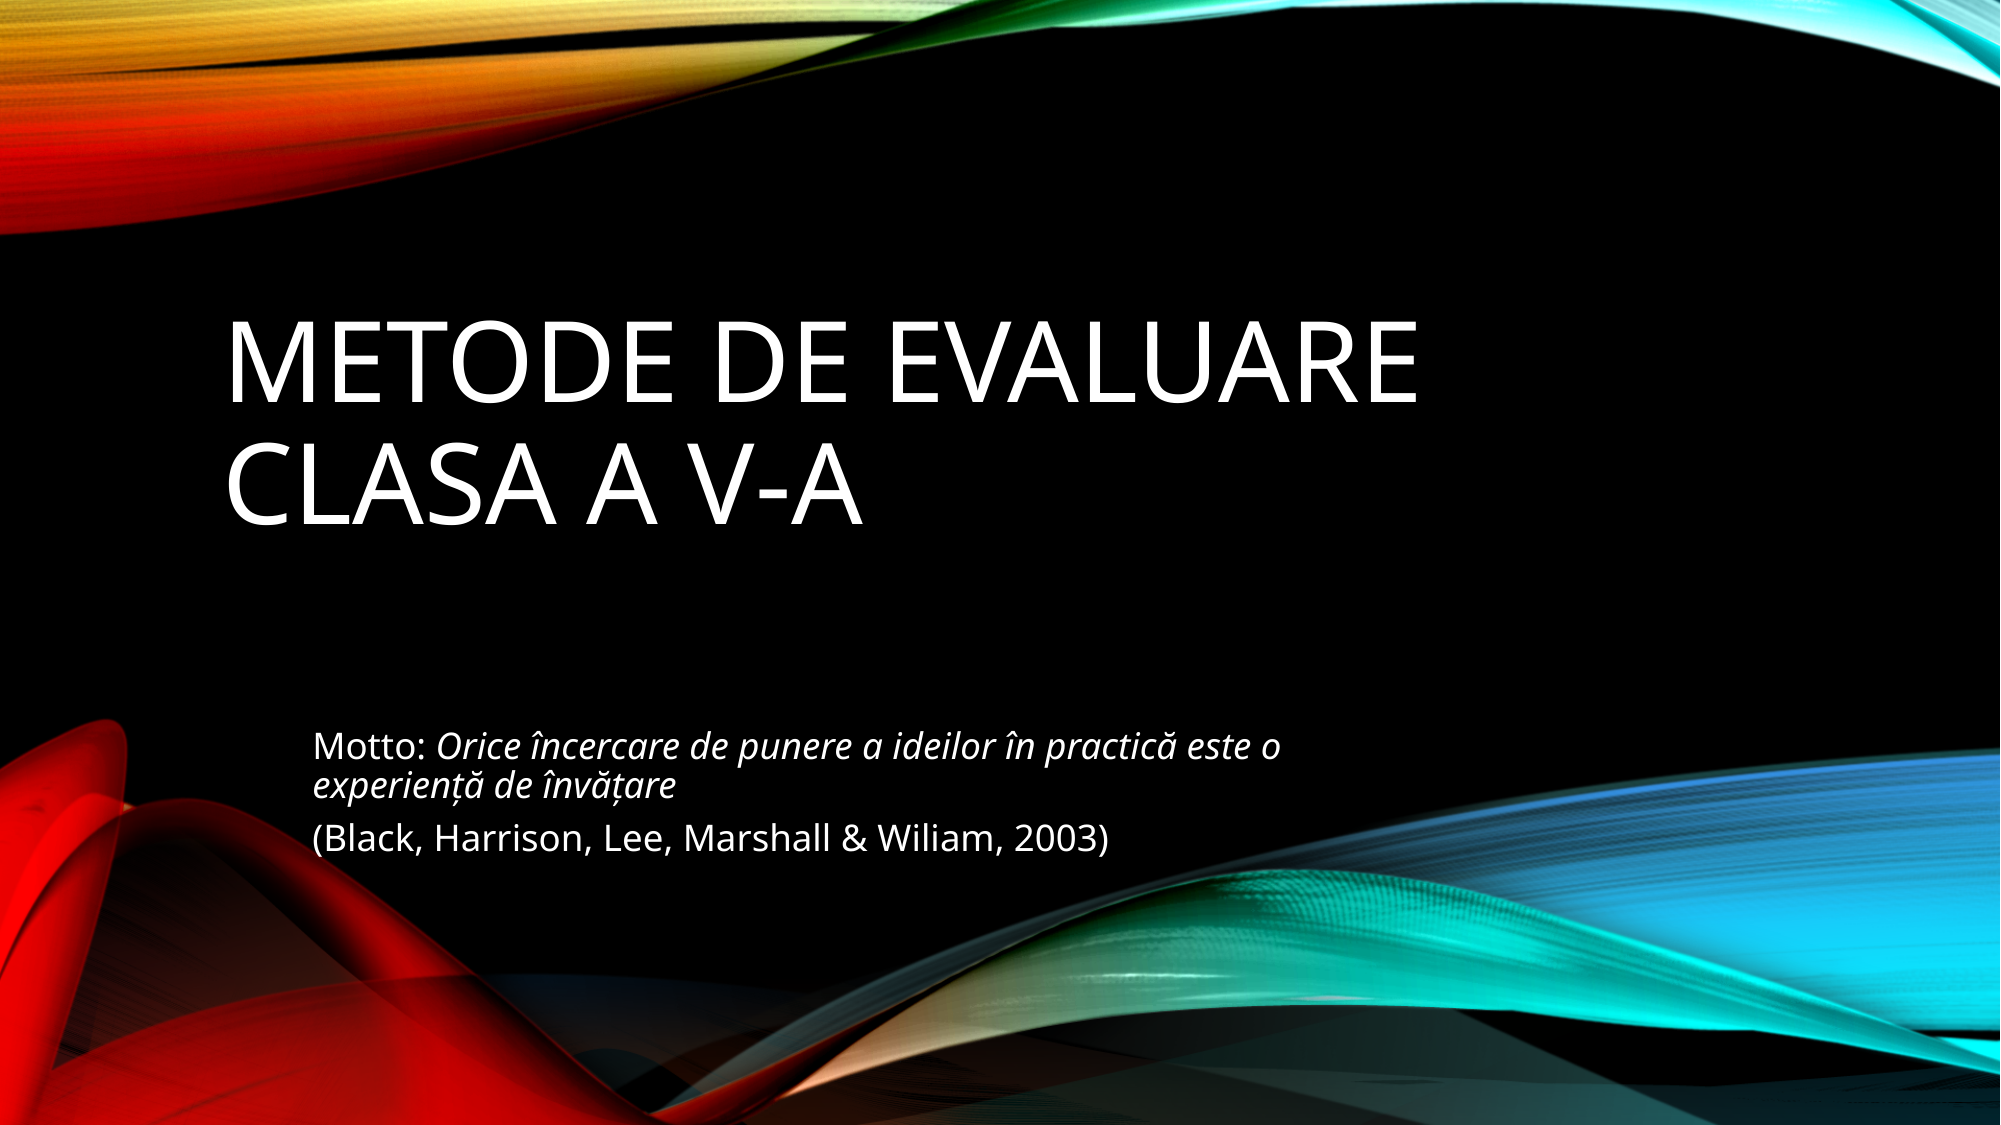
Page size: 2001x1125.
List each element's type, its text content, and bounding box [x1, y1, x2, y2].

picture [0, 717, 2000, 1125]
title Metode de Evaluare Clasa a V-a [206, 60, 1563, 794]
picture [0, 0, 2000, 237]
subtitle Motto: Orice încercare de punere a ideilor în practică este o experiență de învățare (Black, Harrison, Lee, Marshall & Wiliam, 2003) [297, 720, 1473, 868]
